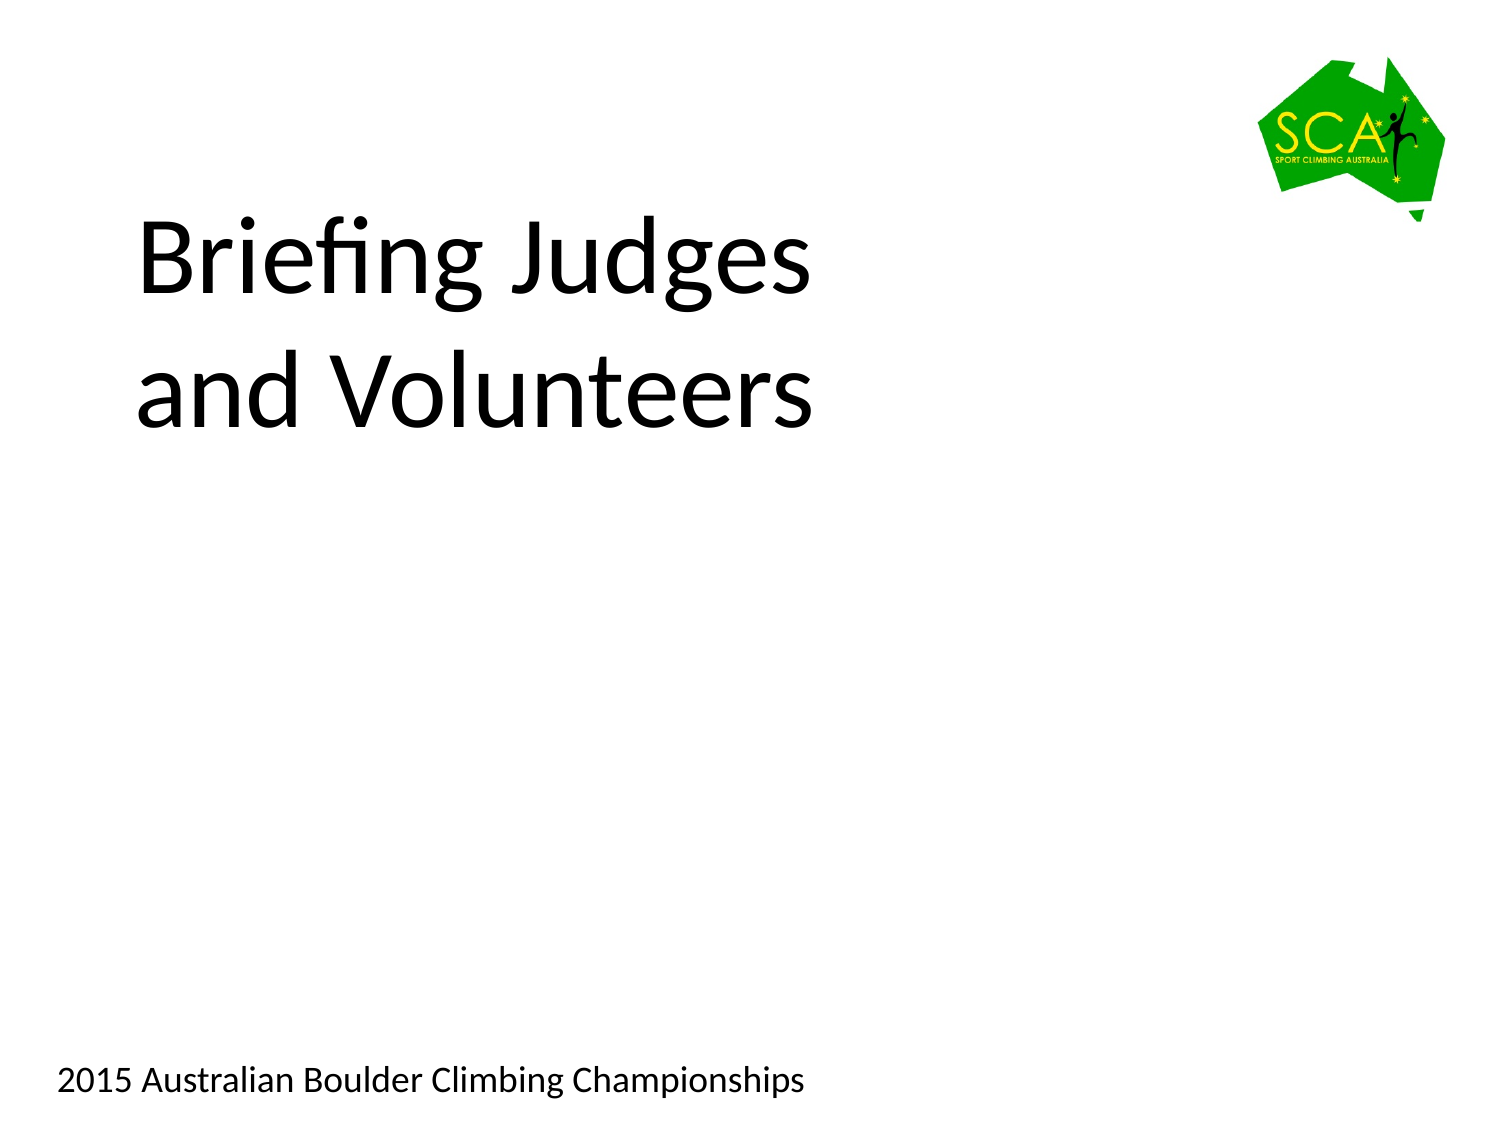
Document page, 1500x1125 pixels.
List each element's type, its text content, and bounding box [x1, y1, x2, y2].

text_box 2015 Australian Boulder Climbing Championships [42, 1047, 821, 1107]
title Briefing Judges and Volunteers [0, 173, 1113, 753]
picture [1248, 37, 1453, 241]
